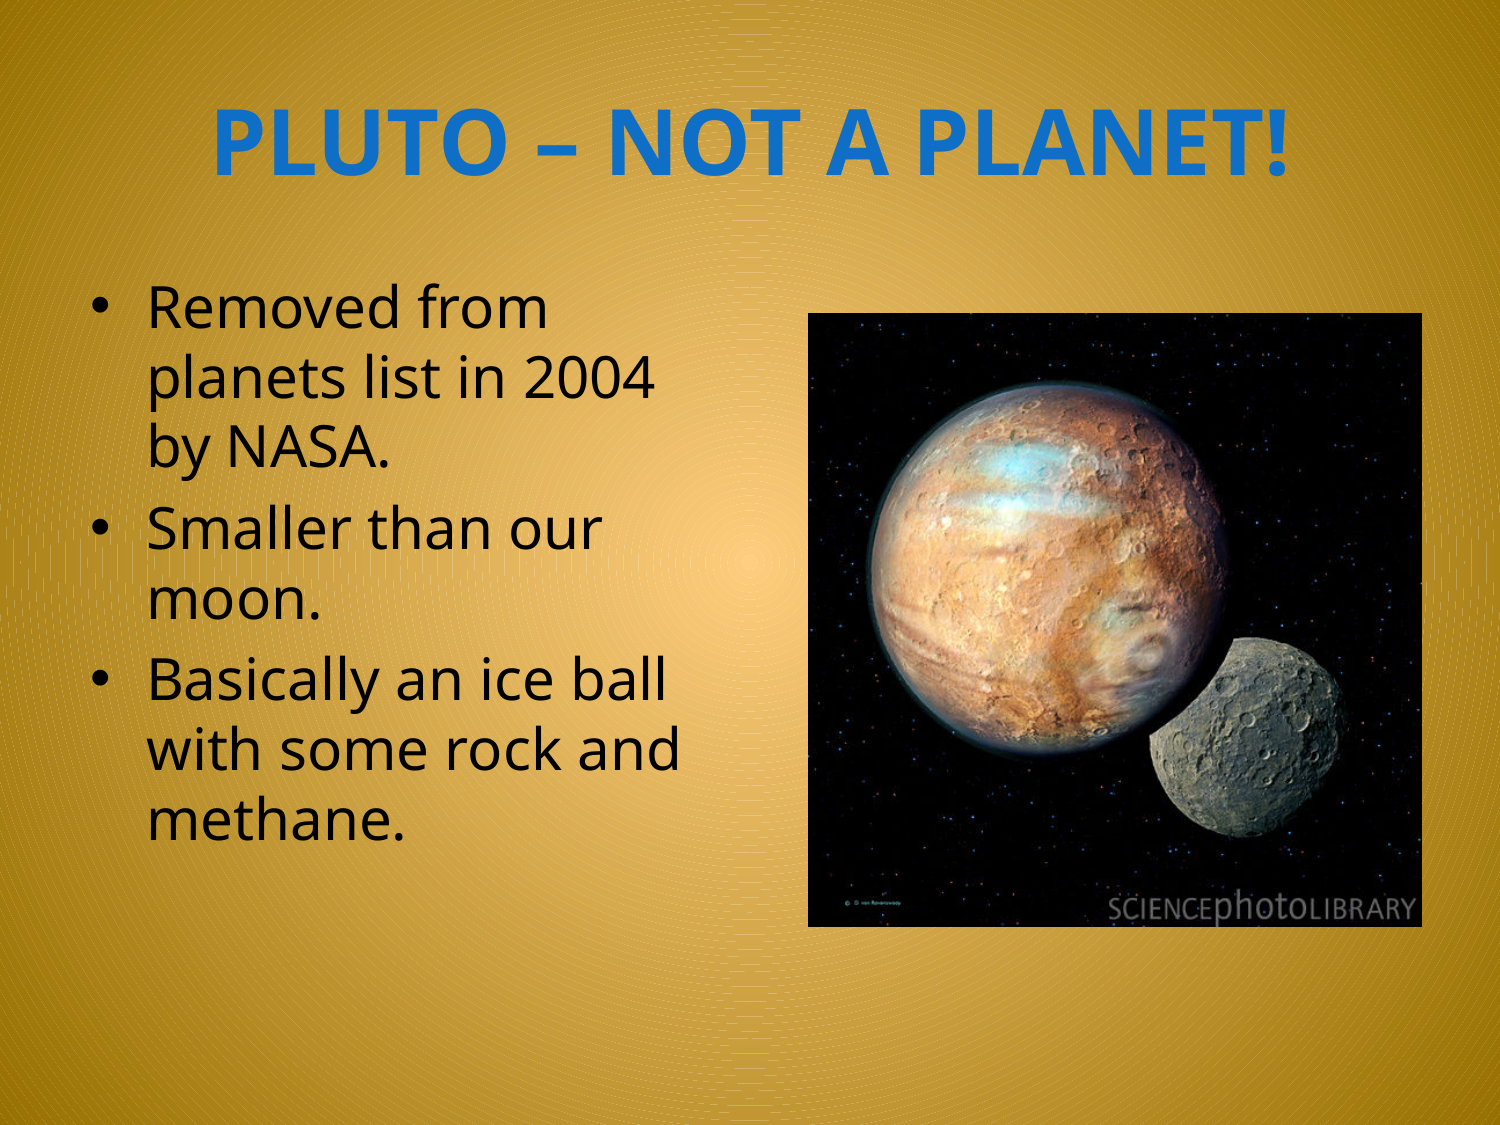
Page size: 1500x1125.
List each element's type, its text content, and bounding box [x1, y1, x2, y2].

title PLUTO – NOT A PLANET! [75, 45, 1425, 233]
picture [808, 313, 1422, 927]
list Removed from planets list in 2004 by NASA. Smaller than our moon. Basically an ice ball with some rock and methane. [75, 262, 738, 1005]
